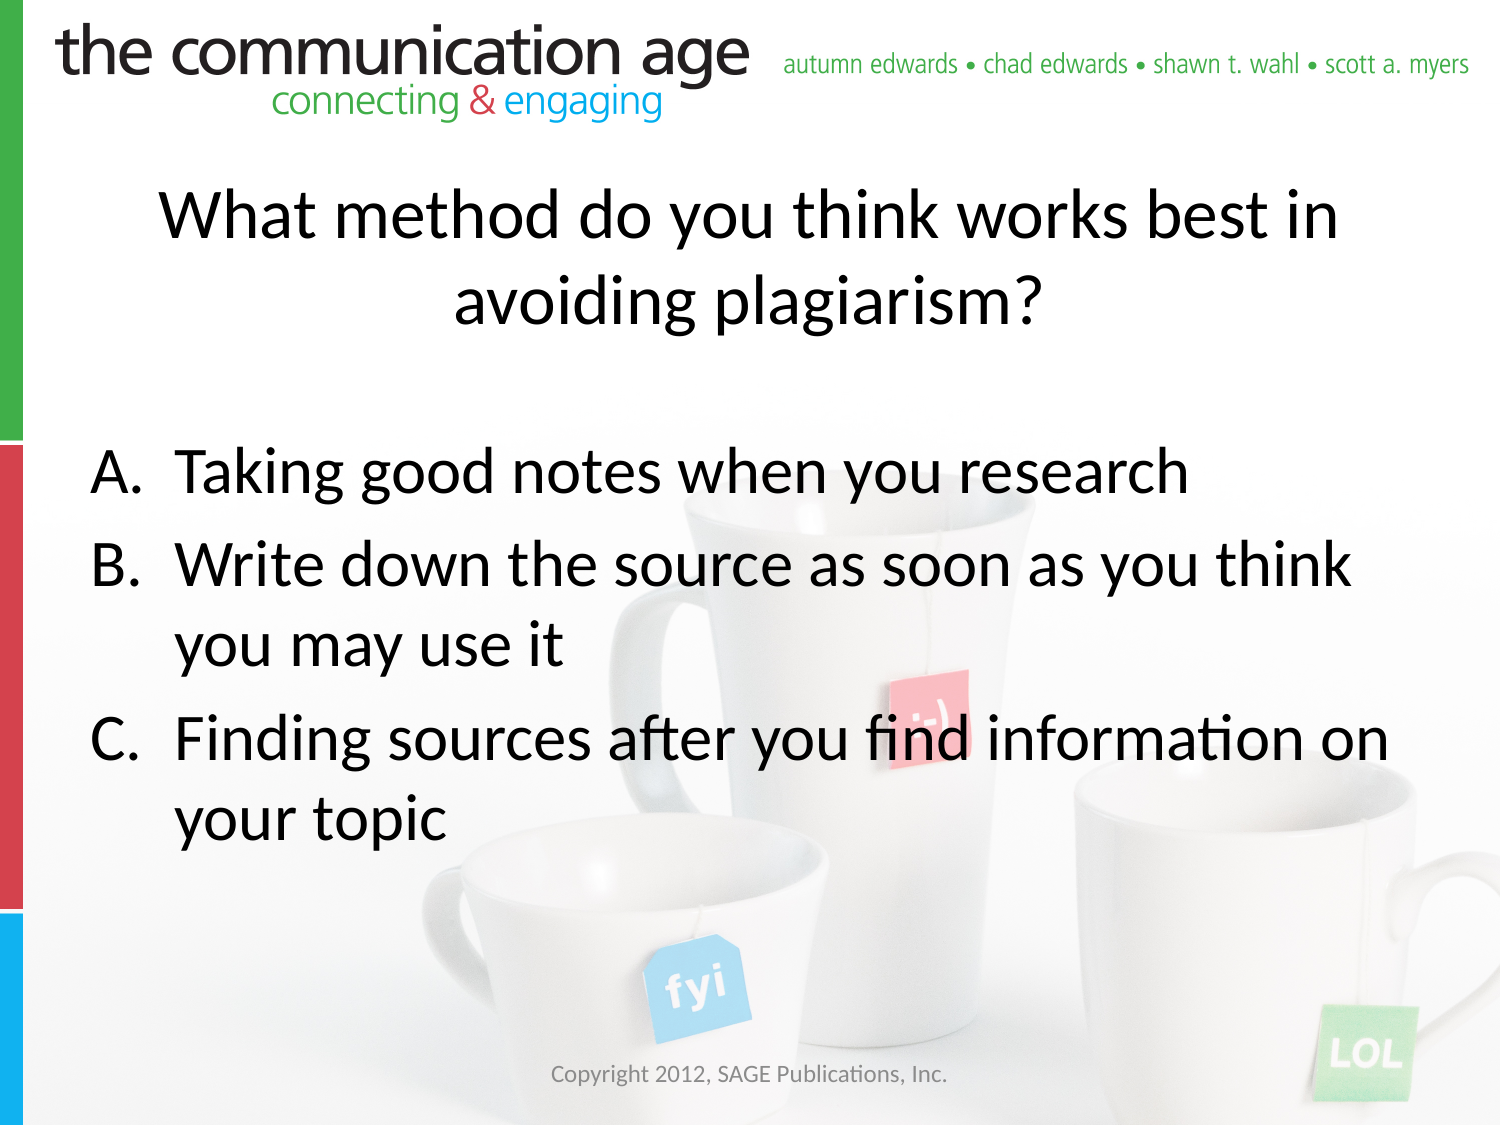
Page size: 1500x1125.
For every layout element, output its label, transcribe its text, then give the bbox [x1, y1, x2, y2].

picture [0, 0, 1500, 1125]
footer Copyright 2012, SAGE Publications, Inc. [512, 1042, 988, 1103]
list Taking good notes when you research Write down the source as soon as you think you may use it Finding sources after you find information on your topic [75, 419, 1425, 1005]
title What method do you think works best in avoiding plagiarism? [75, 159, 1425, 347]
